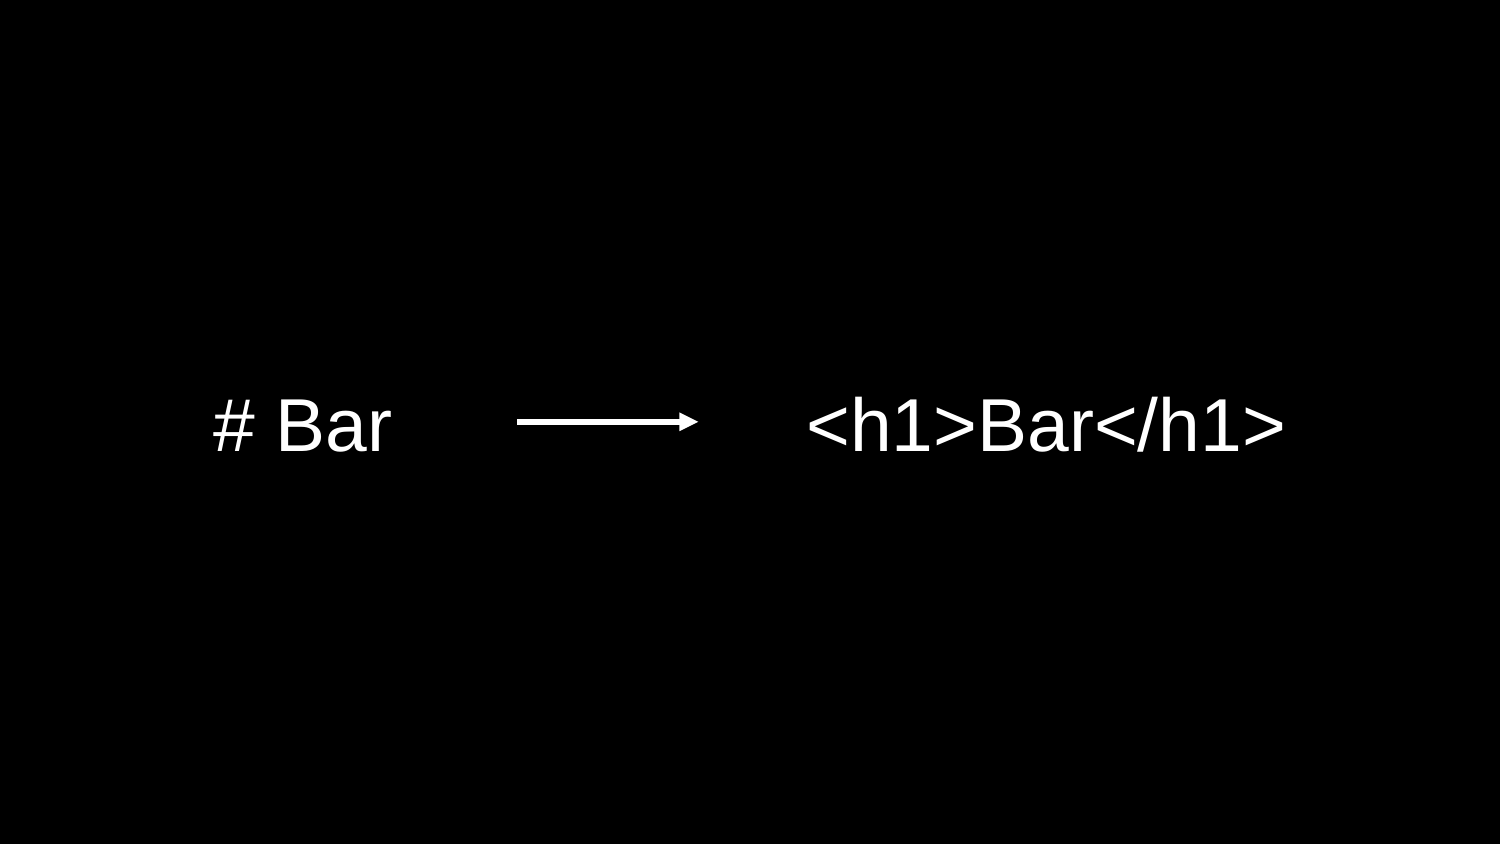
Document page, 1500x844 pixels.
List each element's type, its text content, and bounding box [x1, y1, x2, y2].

text_box # Bar <h1>Bar</h1> [160, 215, 1340, 629]
